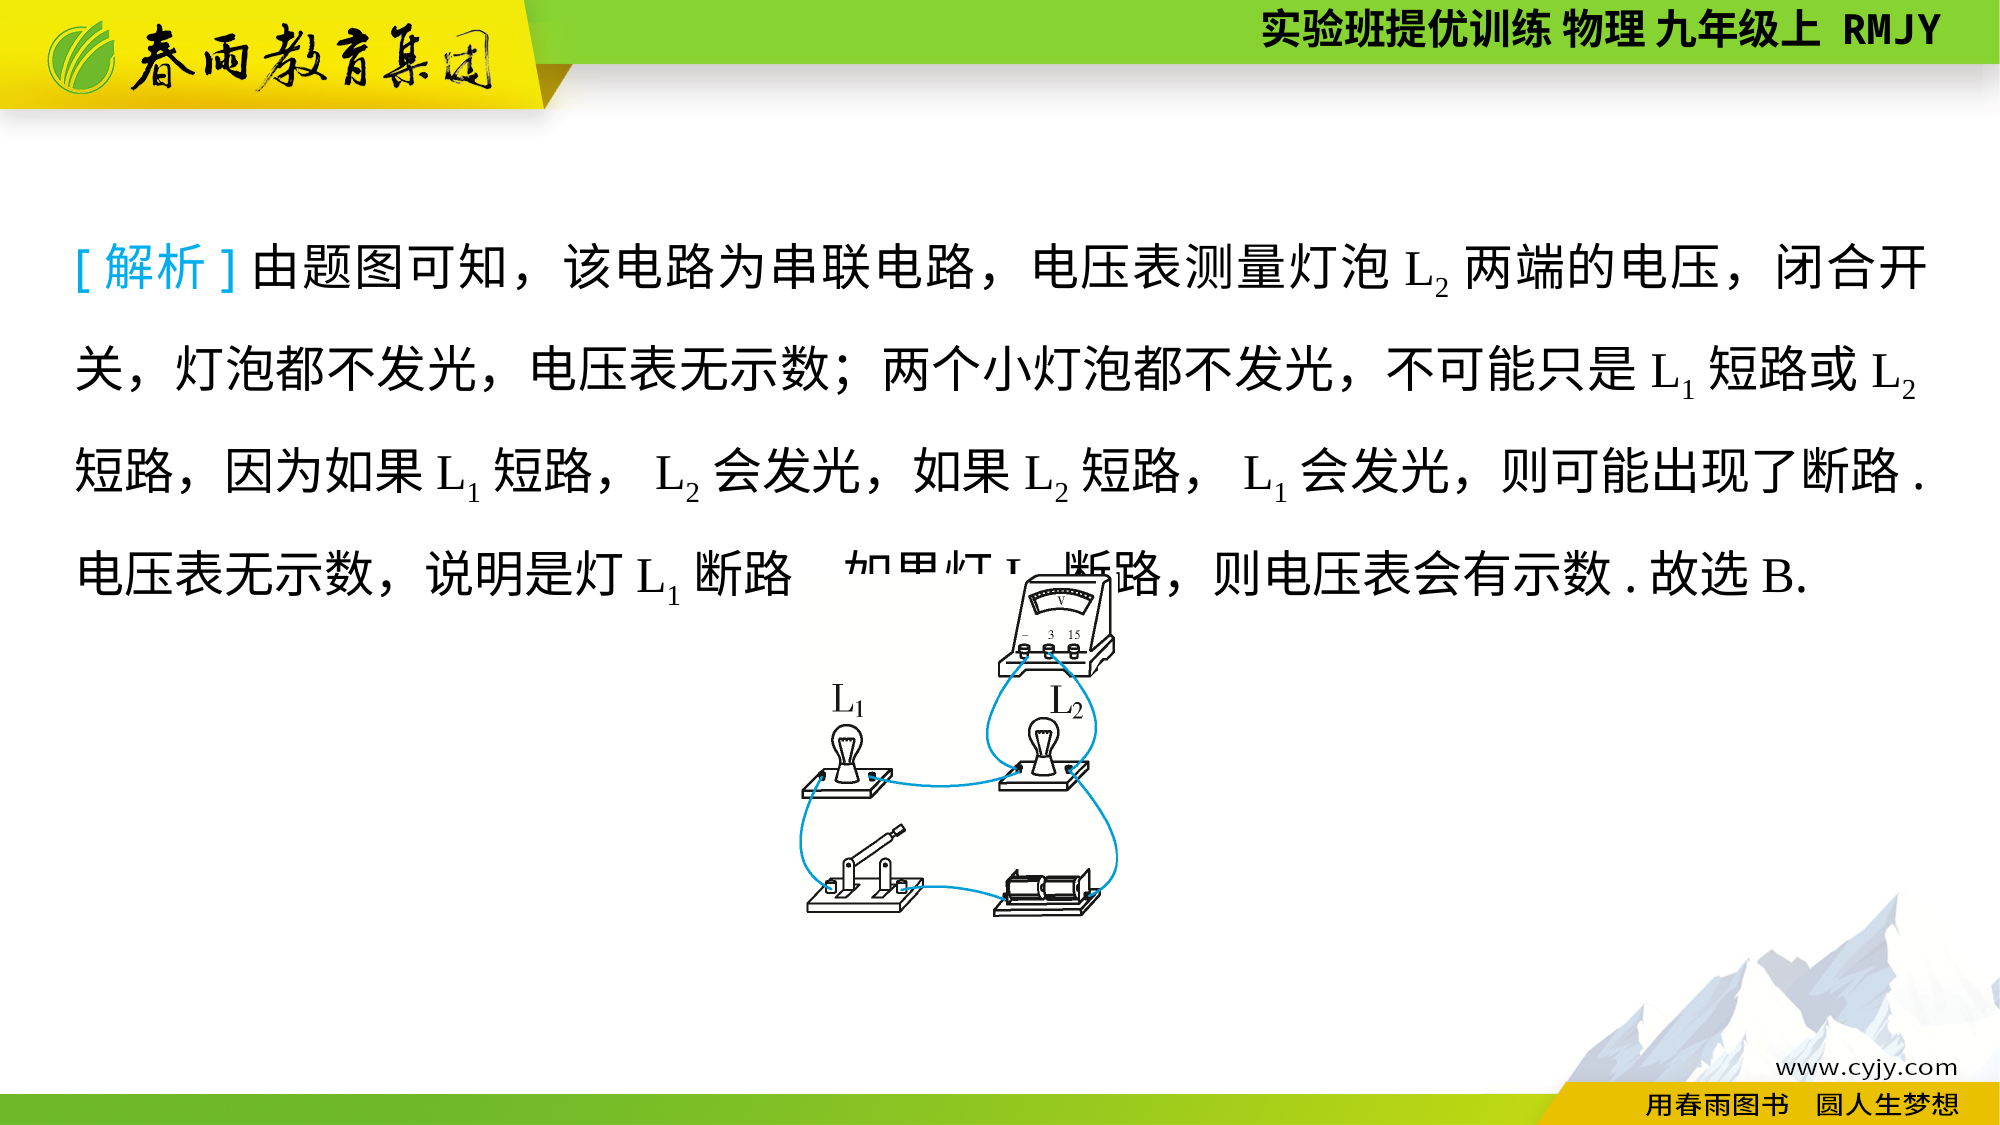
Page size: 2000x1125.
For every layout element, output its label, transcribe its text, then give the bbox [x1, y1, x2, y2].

picture [0, 0, 2000, 1125]
list [解析]由题图可知，该电路为串联电路，电压表测量灯泡L2两端的电压，闭合开关，灯泡都不发光，电压表无示数；两个小灯泡都不发光，不可能只是L1短路或L2短路，因为如果L1短路，L2会发光，如果L2短路，L1会发光，则可能出现了断路.电压表无示数，说明是灯L1断路，如果灯L2断路，则电压表会有示数.故选B. [59, 193, 1944, 561]
